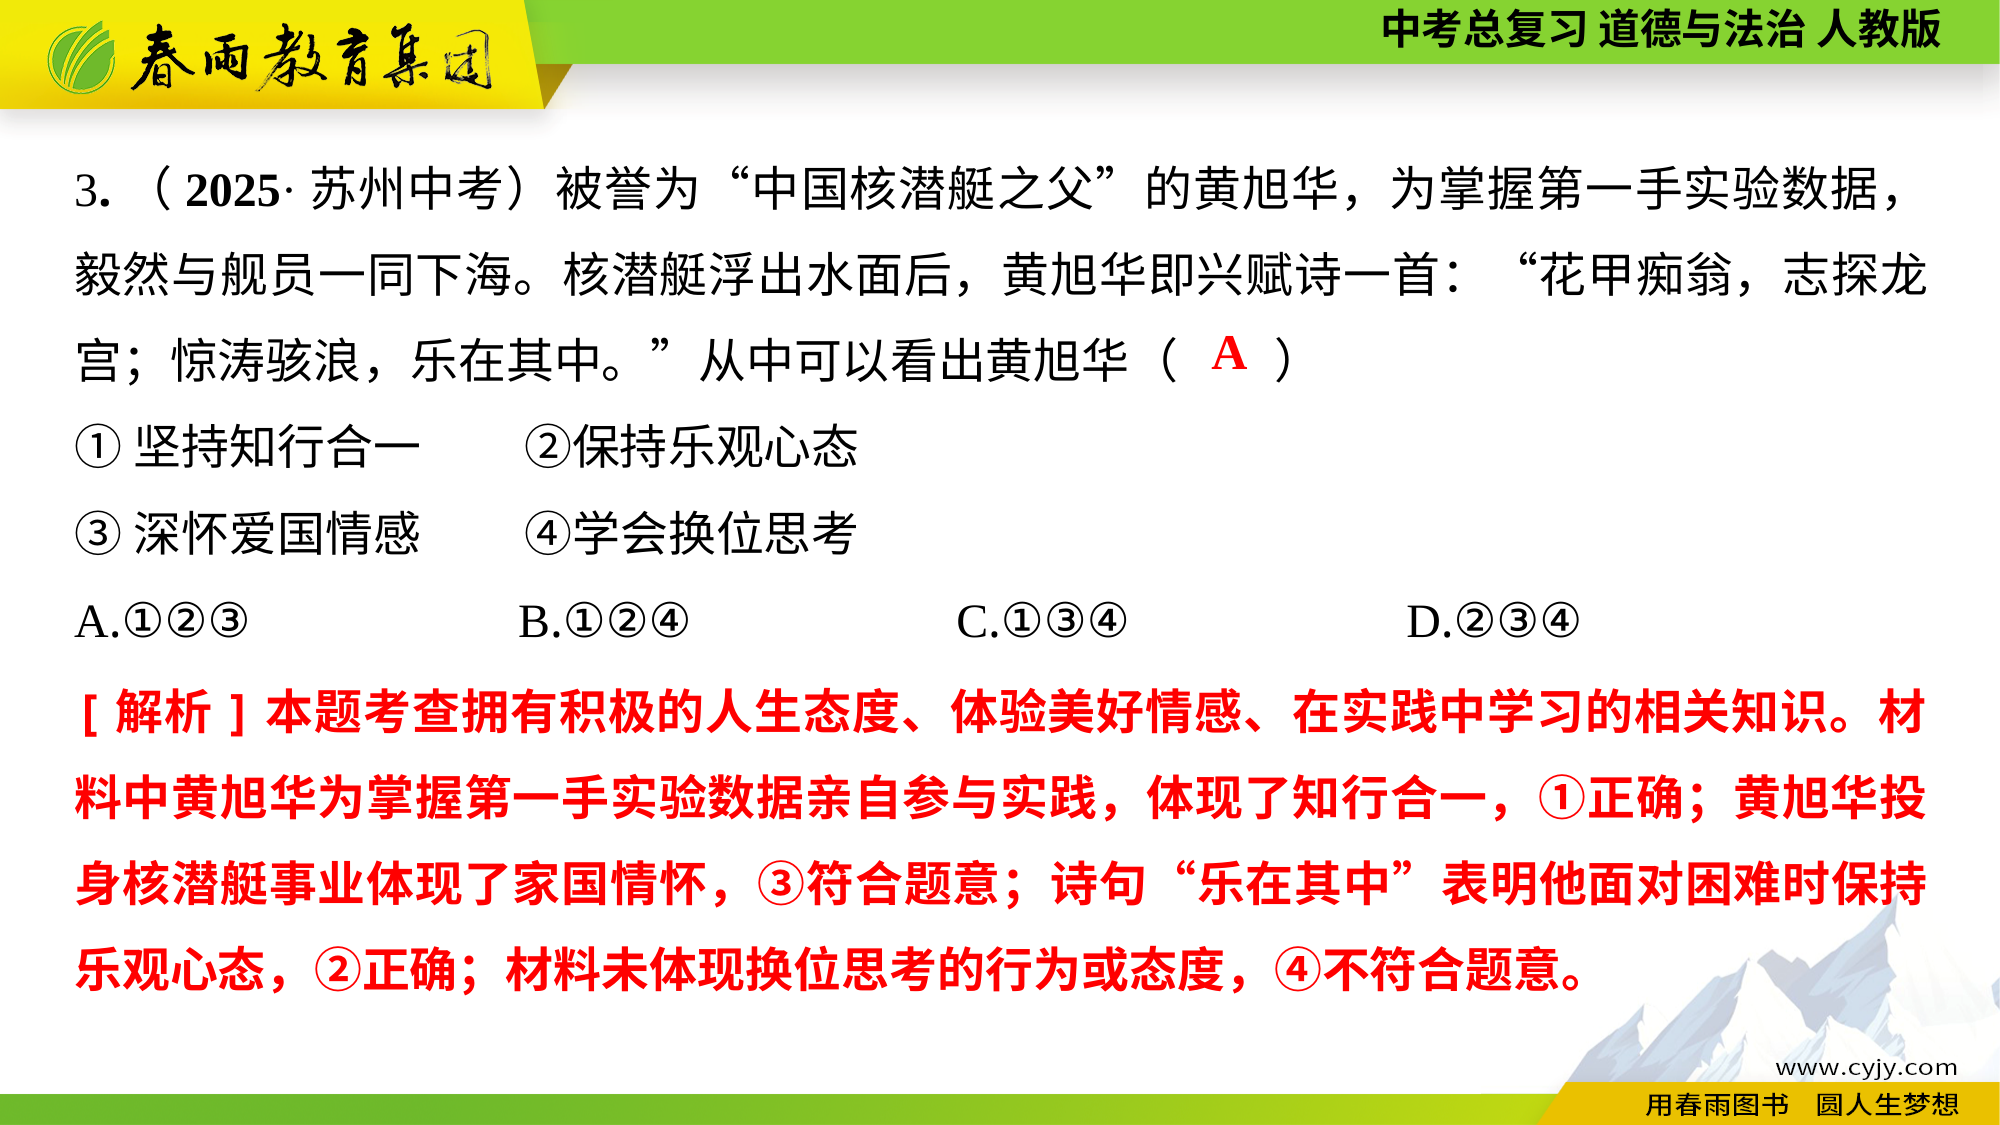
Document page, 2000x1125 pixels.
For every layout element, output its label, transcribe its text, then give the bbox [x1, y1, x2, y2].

picture [0, 0, 2000, 1125]
text_box [解析]本题考查拥有积极的人生态度、体验美好情感、在实践中学习的相关知识。材料中黄旭华为掌握第一手实验数据亲自参与实践，体现了知行合一，①正确；黄旭华投身核潜艇事业体现了家国情怀，③符合题意；诗句“乐在其中”表明他面对困难时保持乐观心态，②正确；材料未体现换位思考的行为或态度，④不符合题意。 [59, 645, 1944, 1005]
list 3.（2025·苏州中考）被誉为“中国核潜艇之父”的黄旭华，为掌握第一手实验数据，毅然与舰员一同下海。核潜艇浮出水面后，黄旭华即兴赋诗一首：“花甲痴翁，志探龙宫；惊涛骇浪，乐在其中。”从中可以看出黄旭华（ ） ①坚持知行合一 ②保持乐观心态 ③深怀爱国情感 ④学会换位思考 A.①②③ B.①②④ C.①③④ D.②③④ [59, 122, 1944, 645]
text_box A [1196, 312, 1263, 387]
